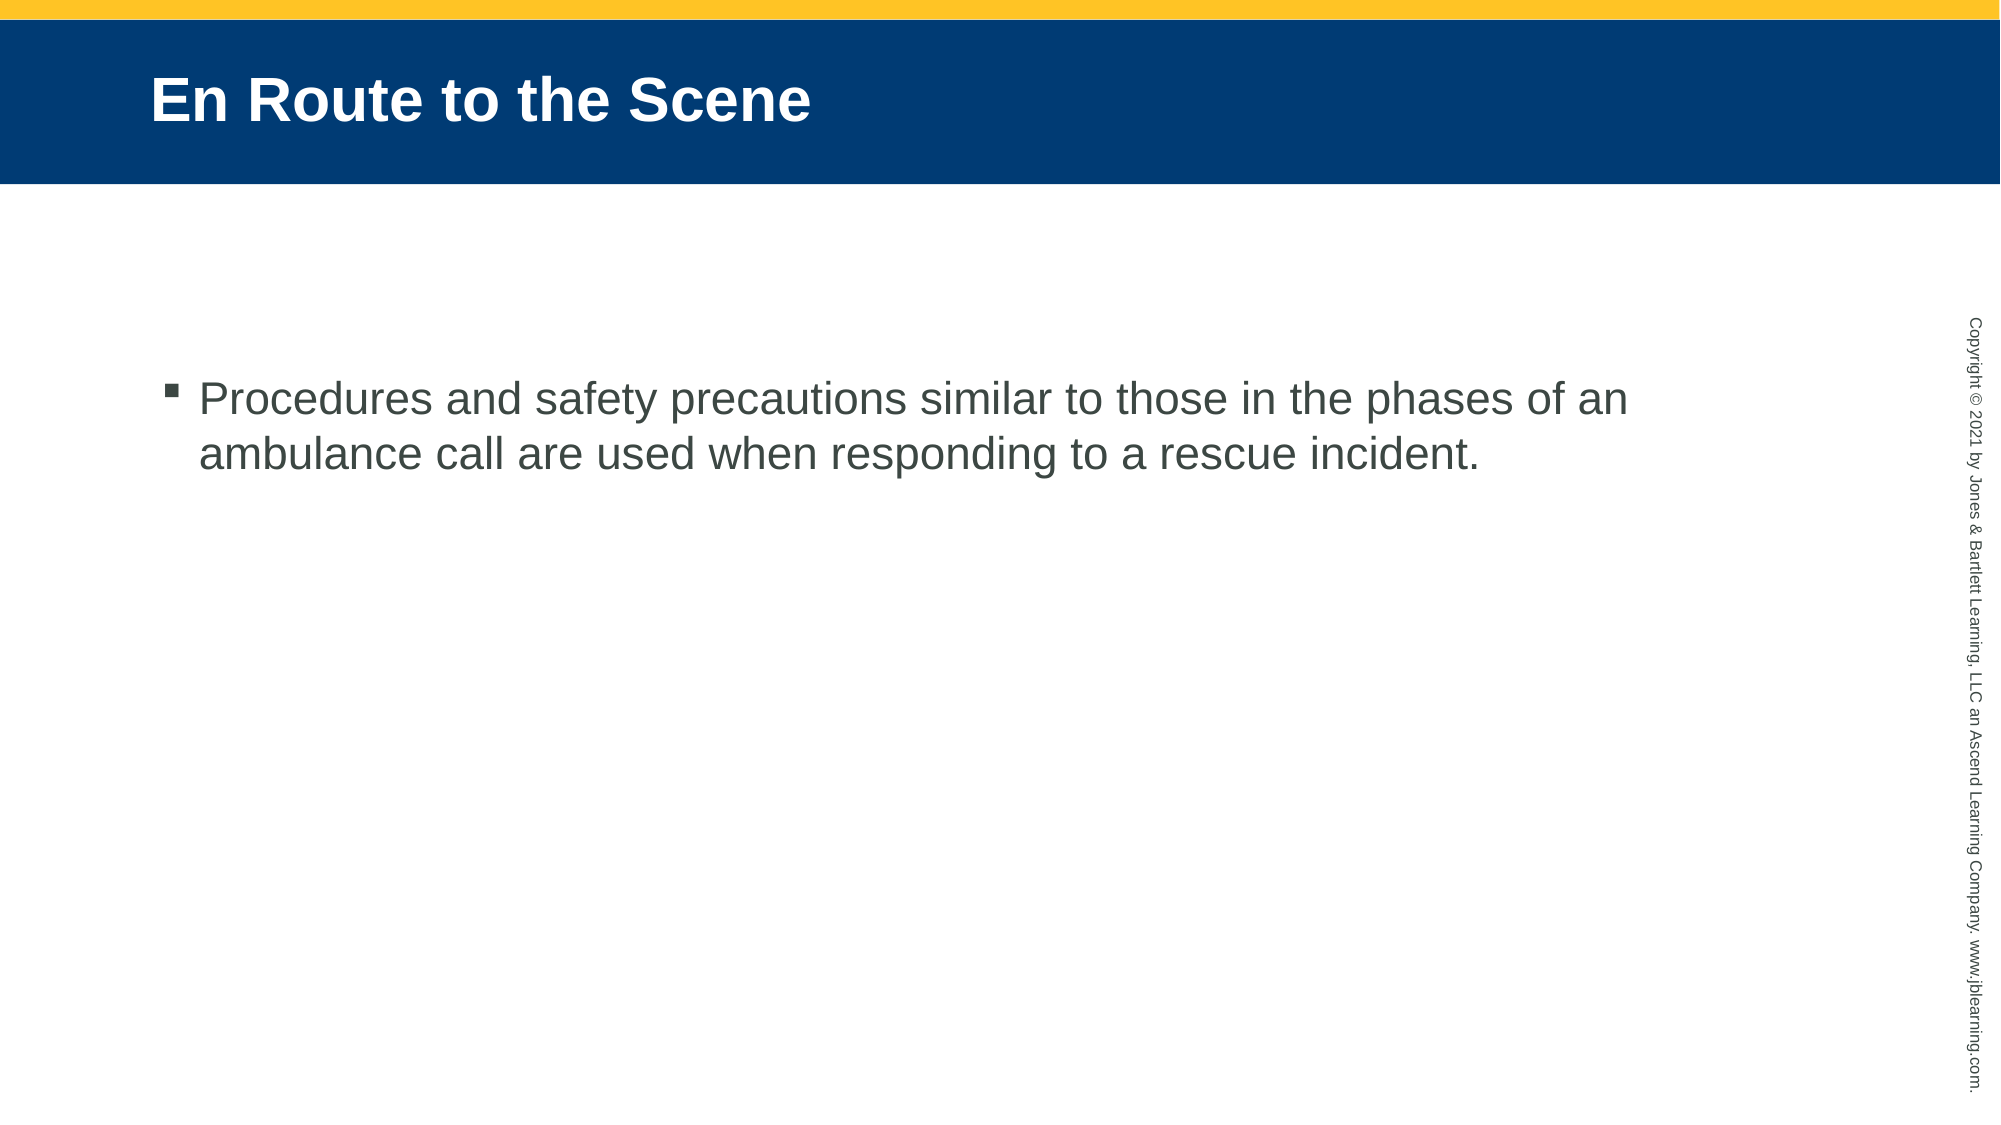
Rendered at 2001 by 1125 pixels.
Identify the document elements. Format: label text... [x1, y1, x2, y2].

title En Route to the Scene [0, 19, 2000, 185]
list Procedures and safety precautions similar to those in the phases of an ambulance call are used when responding to a rescue incident. [146, 361, 1859, 1016]
